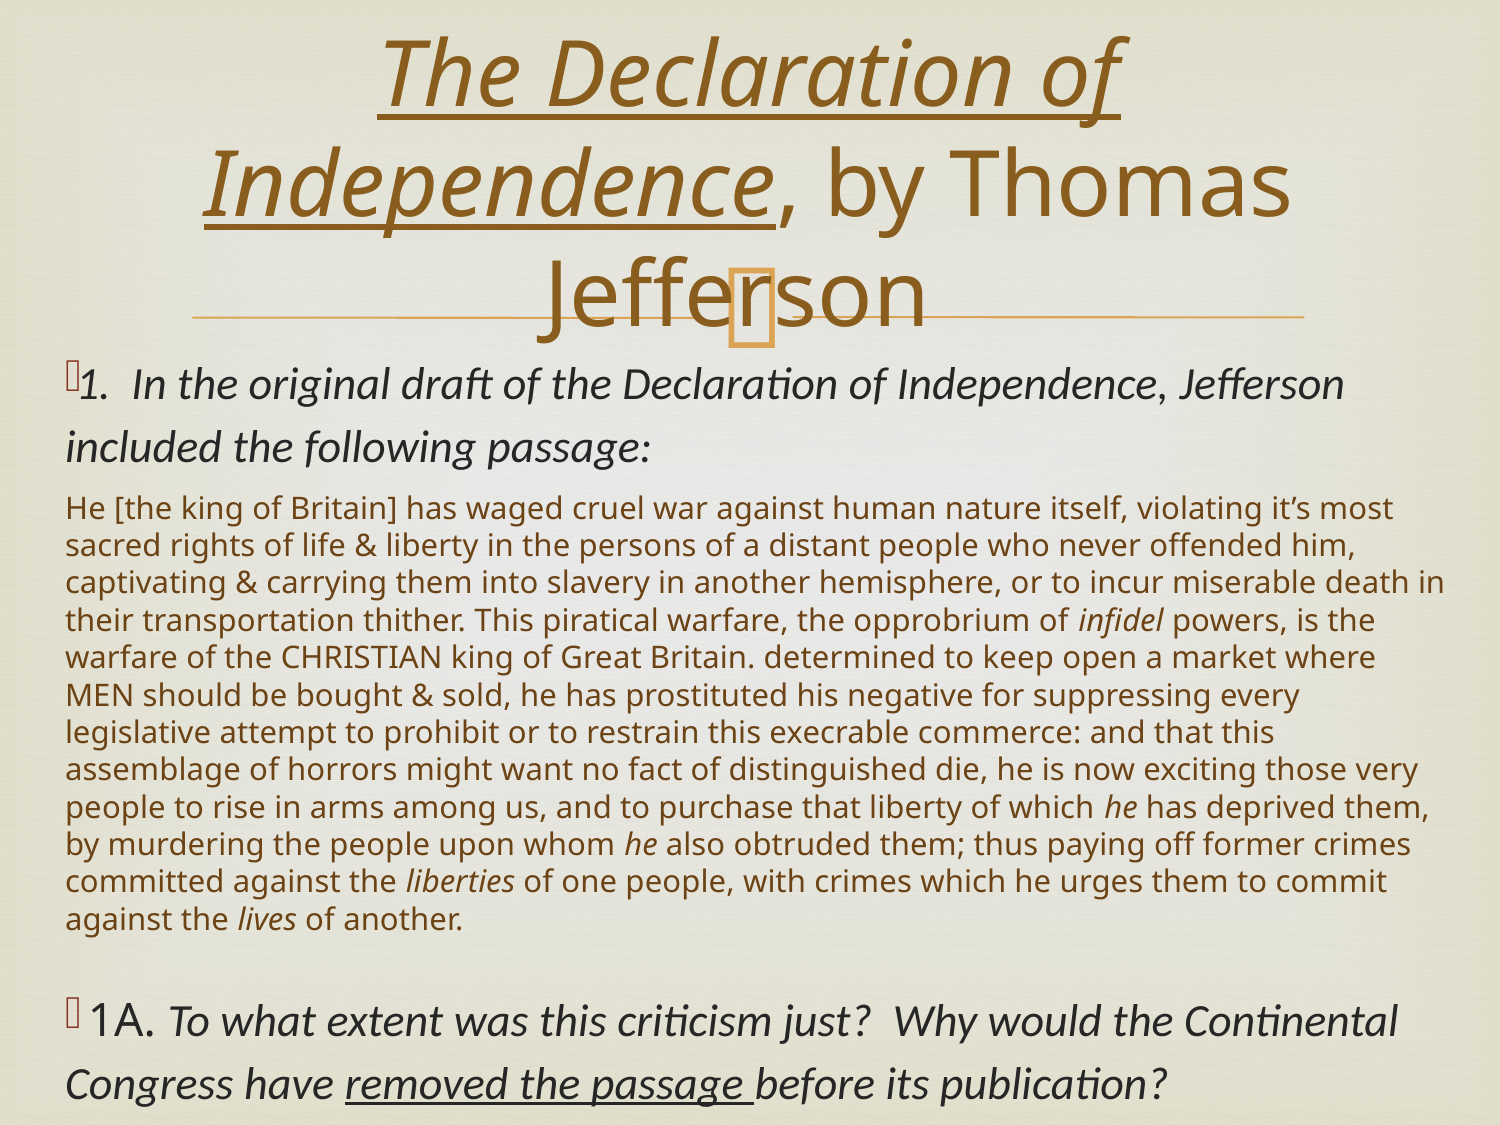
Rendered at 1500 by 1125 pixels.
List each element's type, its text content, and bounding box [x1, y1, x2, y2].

list 1. In the original draft of the Declaration of Independence, Jefferson included the following passage: He [the king of Britain] has waged cruel war against human nature itself, violating it’s most sacred rights of life & liberty in the persons of a distant people who never offended him, captivating & carrying them into slavery in another hemisphere, or to incur miserable death in their transportation thither. This piratical warfare, the opprobrium of infidel powers, is the warfare of the CHRISTIAN king of Great Britain. determined to keep open a market where MEN should be bought & sold, he has prostituted his negative for suppressing every legislative attempt to prohibit or to restrain this execrable commerce: and that this assemblage of horrors might want no fact of distinguished die, he is now exciting those very people to rise in arms among us, and to purchase that liberty of which he has deprived them, by murdering the people upon whom he also obtruded them; thus paying off former crimes committed against the liberties of one people, with crimes which he urges them to commit against the lives of another. 1A. To what extent was this criticism just? Why would the Continental Congress have removed the passage before its publication? [50, 337, 1463, 1125]
title The Declaration of Independence, by Thomas Jefferson [112, 93, 1386, 267]
